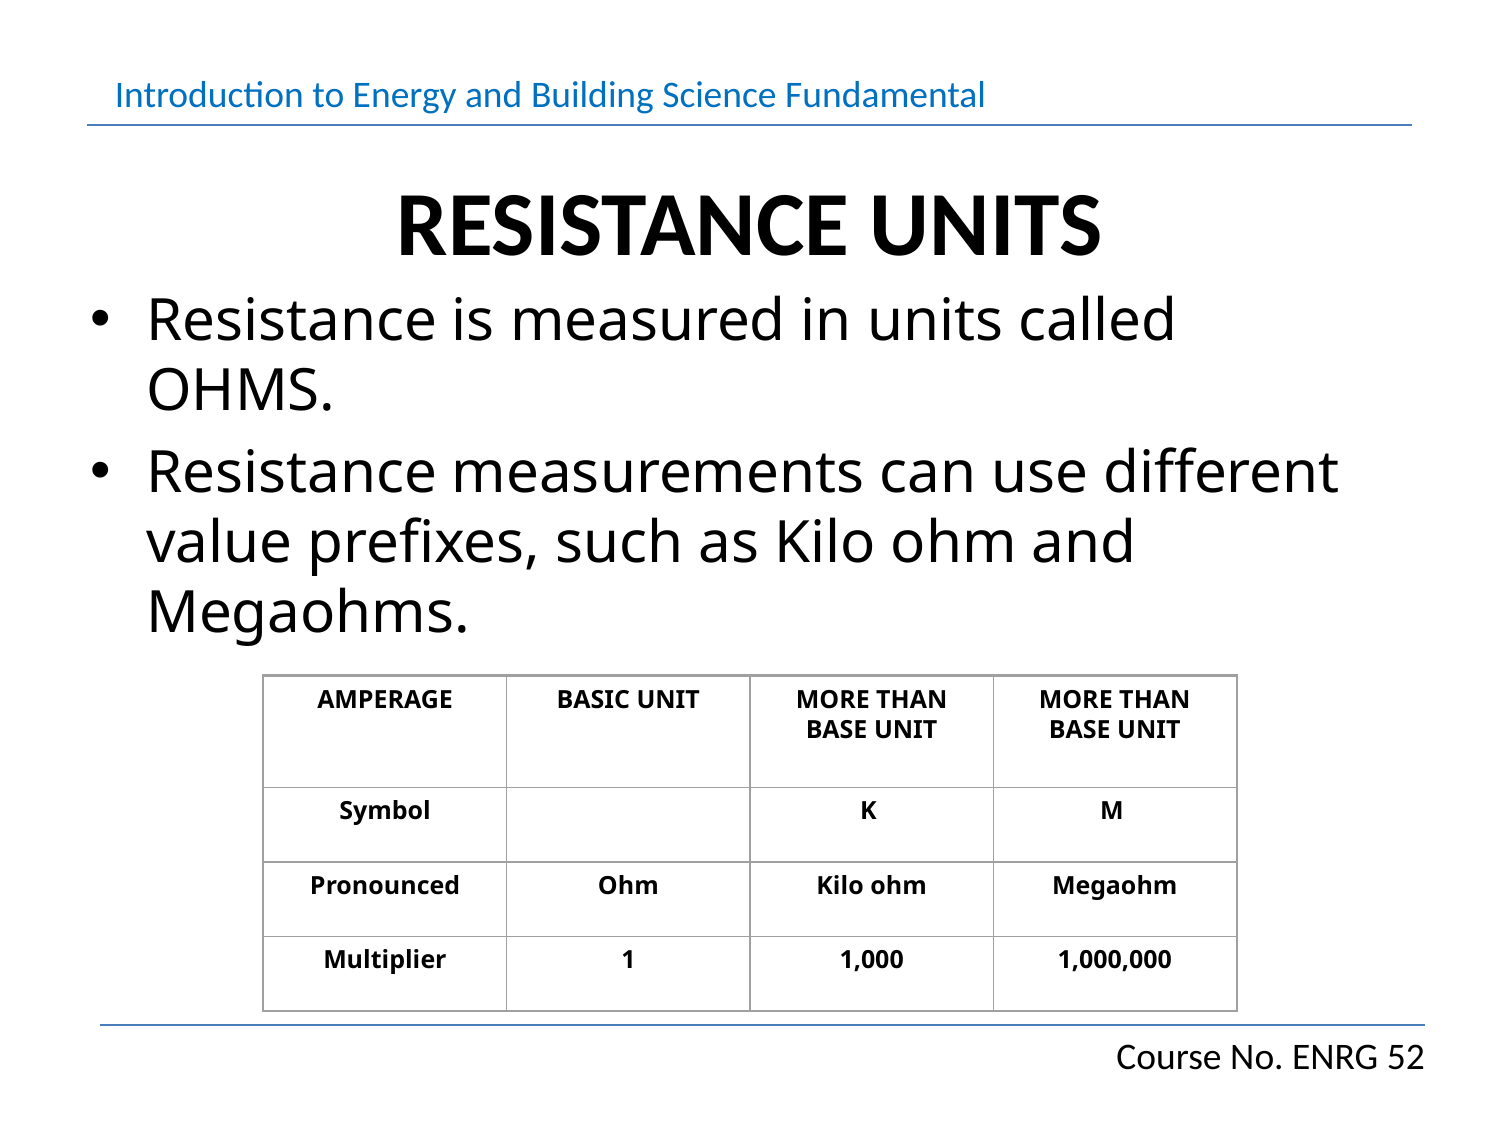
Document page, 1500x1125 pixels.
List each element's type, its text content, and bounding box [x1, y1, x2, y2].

list Resistance is measured in units called OHMS. Resistance measurements can use different value prefixes, such as Kilo ohm and Megaohms. [1013, 312, 1388, 675]
title RESISTANCE UNITS [112, 125, 1388, 275]
list Resistance is measured in units called OHMS. Resistance measurements can use different value prefixes, such as Kilo ohm and Megaohms. [75, 275, 1388, 311]
list Resistance is measured in units called OHMS. Resistance measurements can use different value prefixes, such as Kilo ohm and Megaohms. [75, 312, 487, 675]
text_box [262, 674, 1238, 1013]
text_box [489, 311, 1011, 673]
